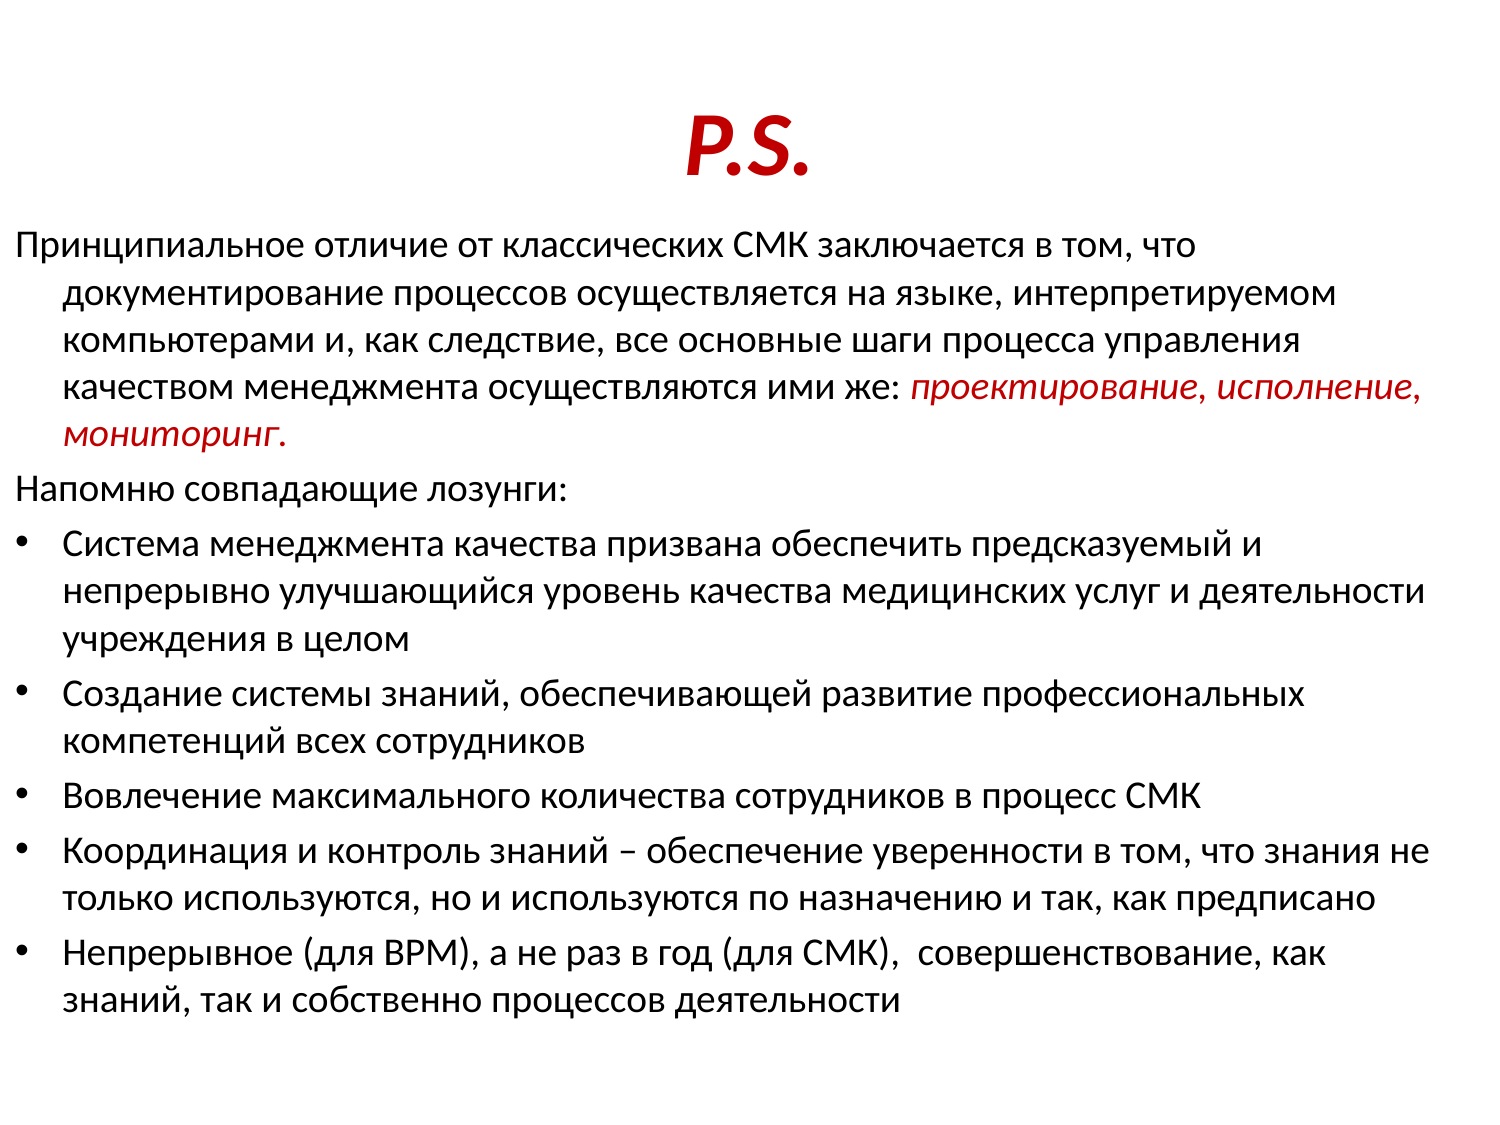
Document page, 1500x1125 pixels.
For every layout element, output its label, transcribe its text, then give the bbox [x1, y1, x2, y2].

list Принципиальное отличие от классических СМК заключается в том, что документирование процессов осуществляется на языке, интерпретируемом компьютерами и, как следствие, все основные шаги процесса управления качеством менеджмента осуществляются ими же: проектирование, исполнение, мониторинг. Напомню совпадающие лозунги: Система менеджмента качества призвана обеспечить предсказуемый и непрерывно улучшающийся уровень качества медицинских услуг и деятельности учреждения в целом Создание системы знаний, обеспечивающей развитие профессиональных компетенций всех сотрудников Вовлечение максимального количества сотрудников в процесс СМК Координация и контроль знаний – обеспечение уверенности в том, что знания не только используются, но и используются по назначению и так, как предписано Непрерывное (для BPM), а не раз в год (для СМК), совершенствование, как знаний, так и собственно процессов деятельности [0, 210, 1465, 1090]
title P.S. [75, 45, 1425, 210]
